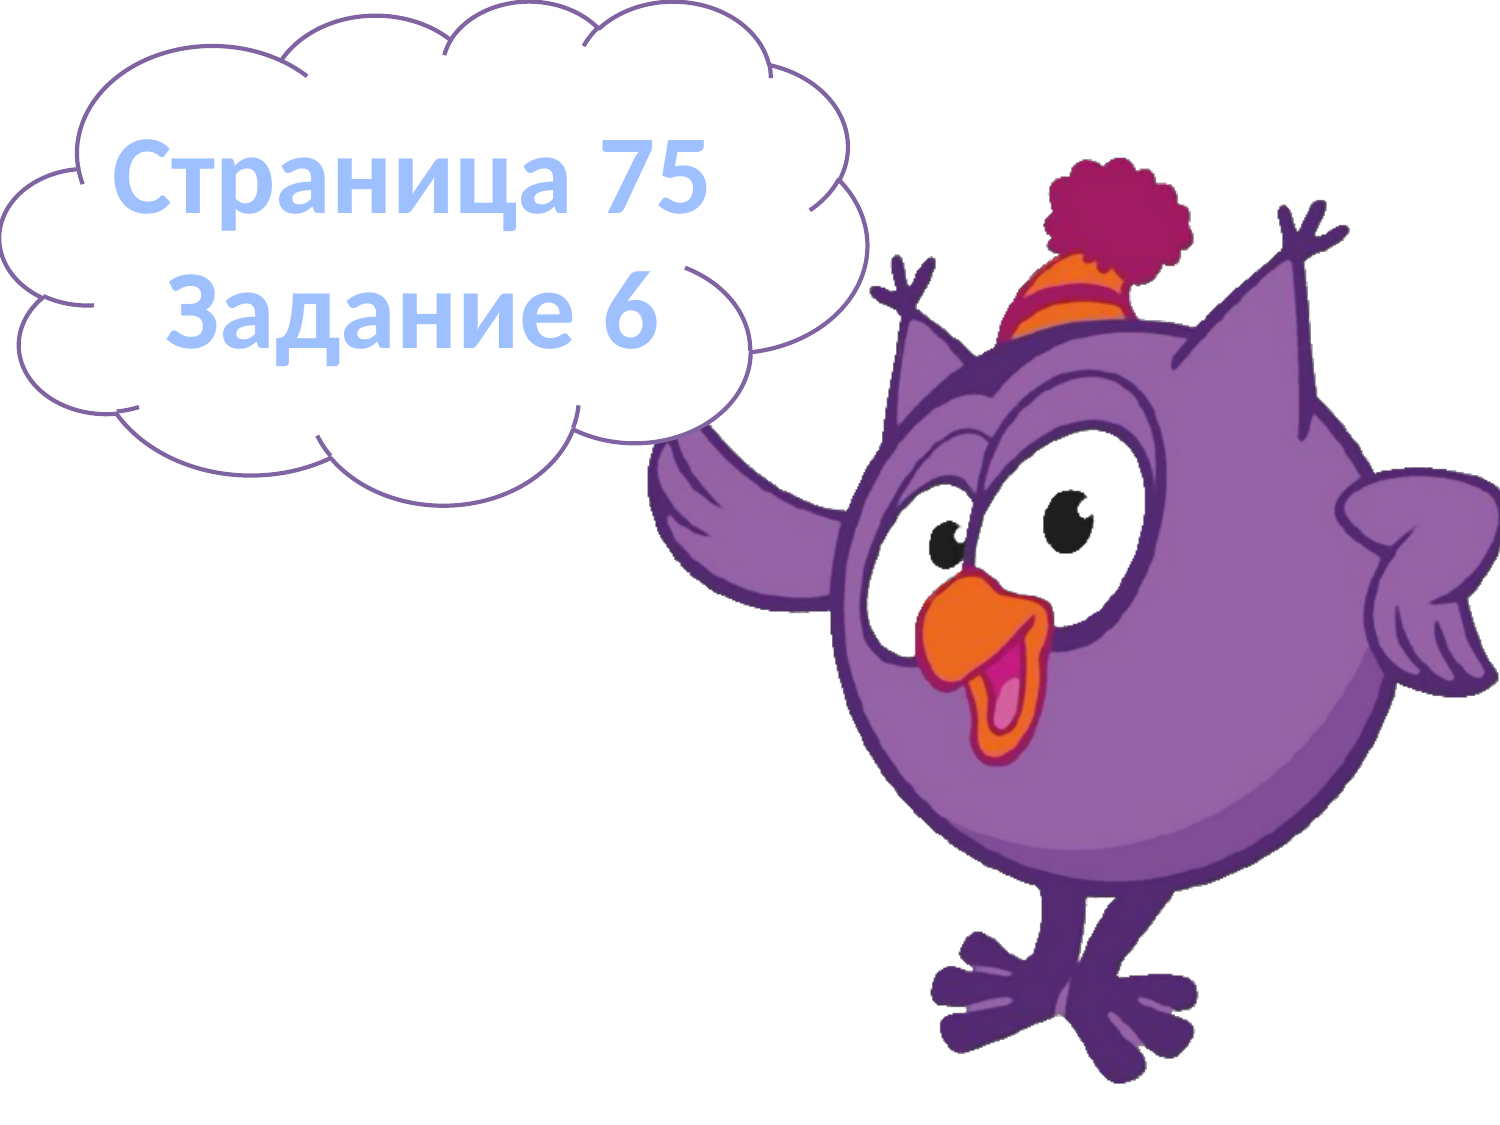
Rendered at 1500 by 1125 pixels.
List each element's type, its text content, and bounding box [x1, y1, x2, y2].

text_box [97, 0, 851, 150]
picture [609, 152, 1500, 1091]
text_box [0, 94, 604, 508]
text_box Страница 75 Задание 6 [96, 93, 729, 379]
